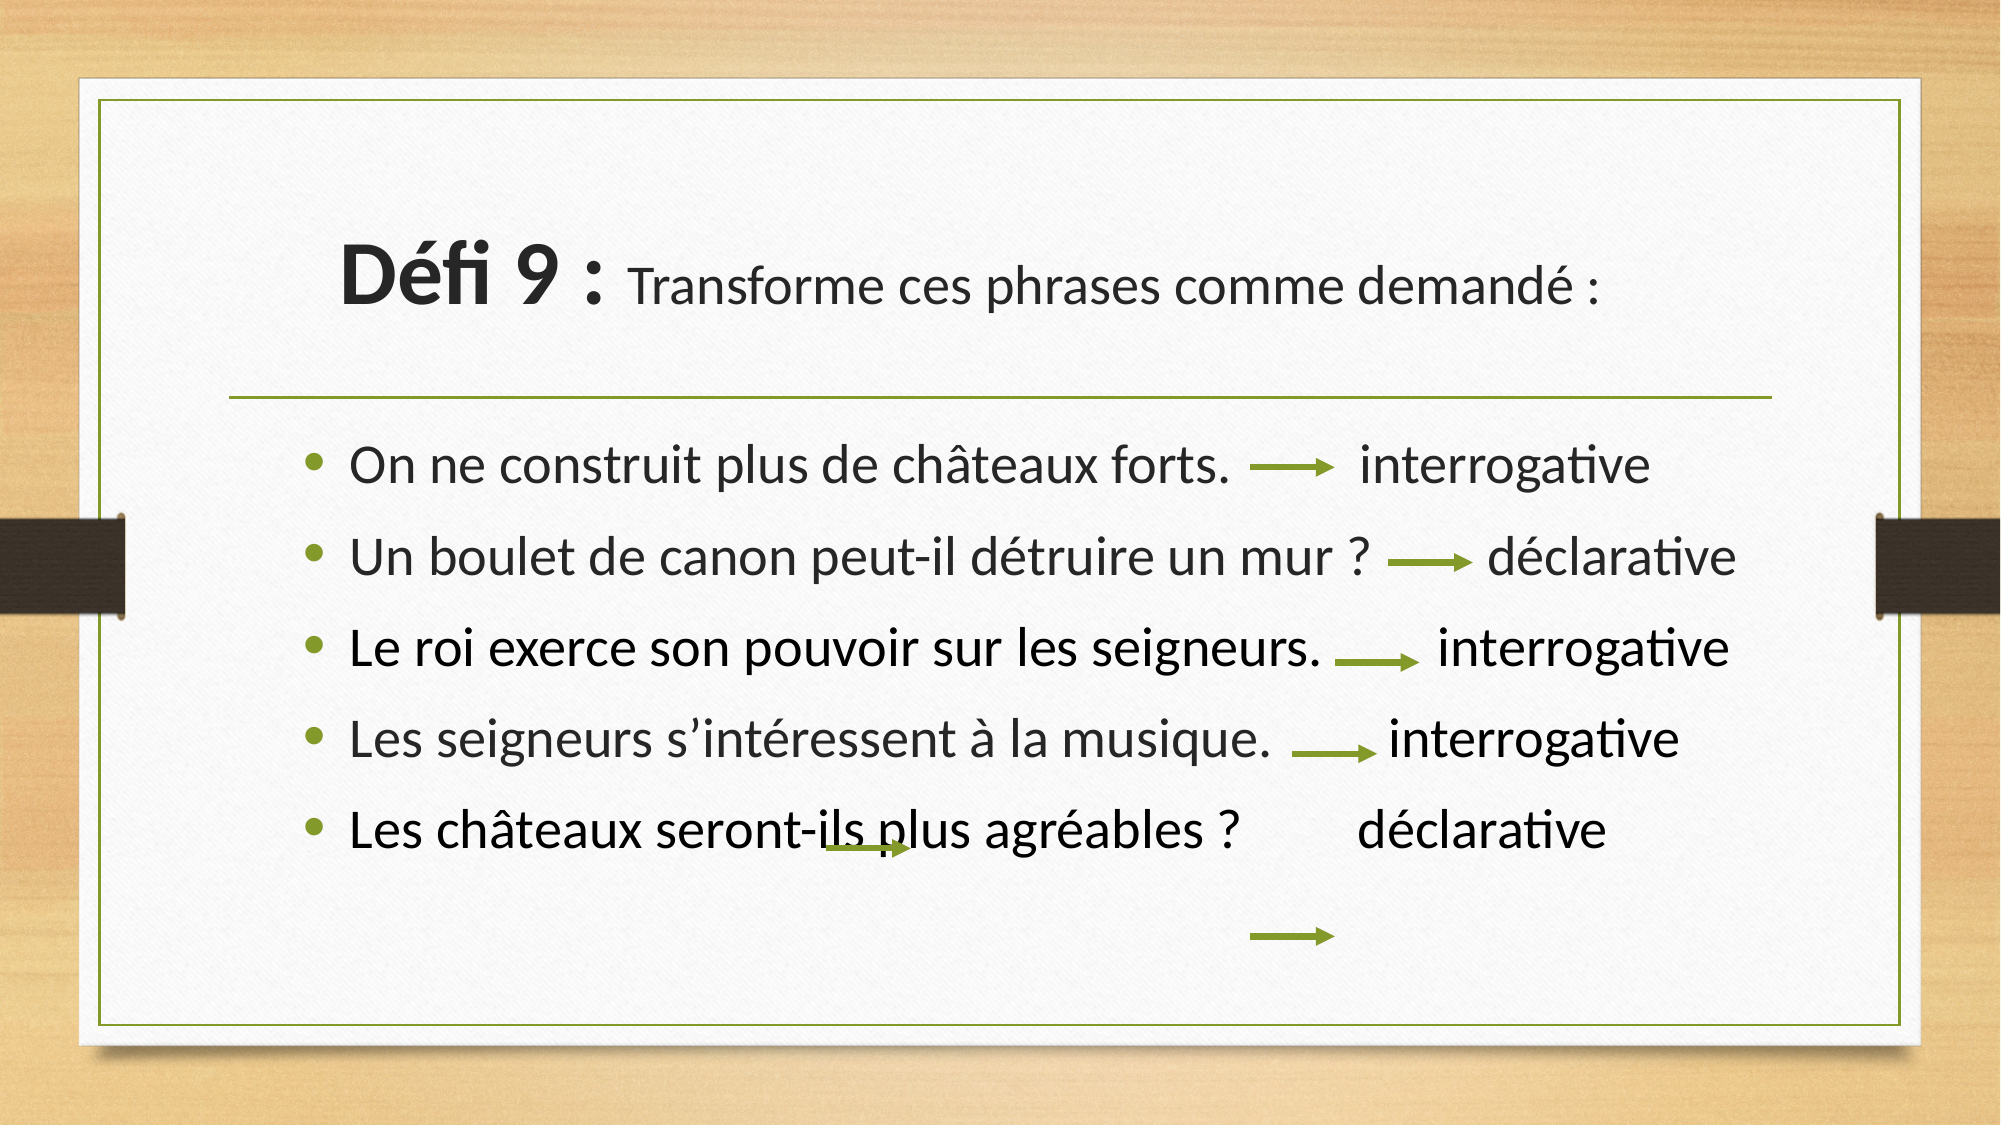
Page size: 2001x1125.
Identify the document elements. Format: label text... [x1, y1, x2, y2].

text_box On ne construit plus de châteaux forts. interrogative Un boulet de canon peut-il détruire un mur ? déclarative Le roi exerce son pouvoir sur les seigneurs. interrogative Les seigneurs s’intéressent à la musique. interrogative Les châteaux seront-ils plus agréables ? déclarative [212, 419, 1788, 992]
title Défi 9 : Transforme ces phrases comme demandé : [154, 161, 1788, 375]
picture [0, 0, 2001, 1125]
